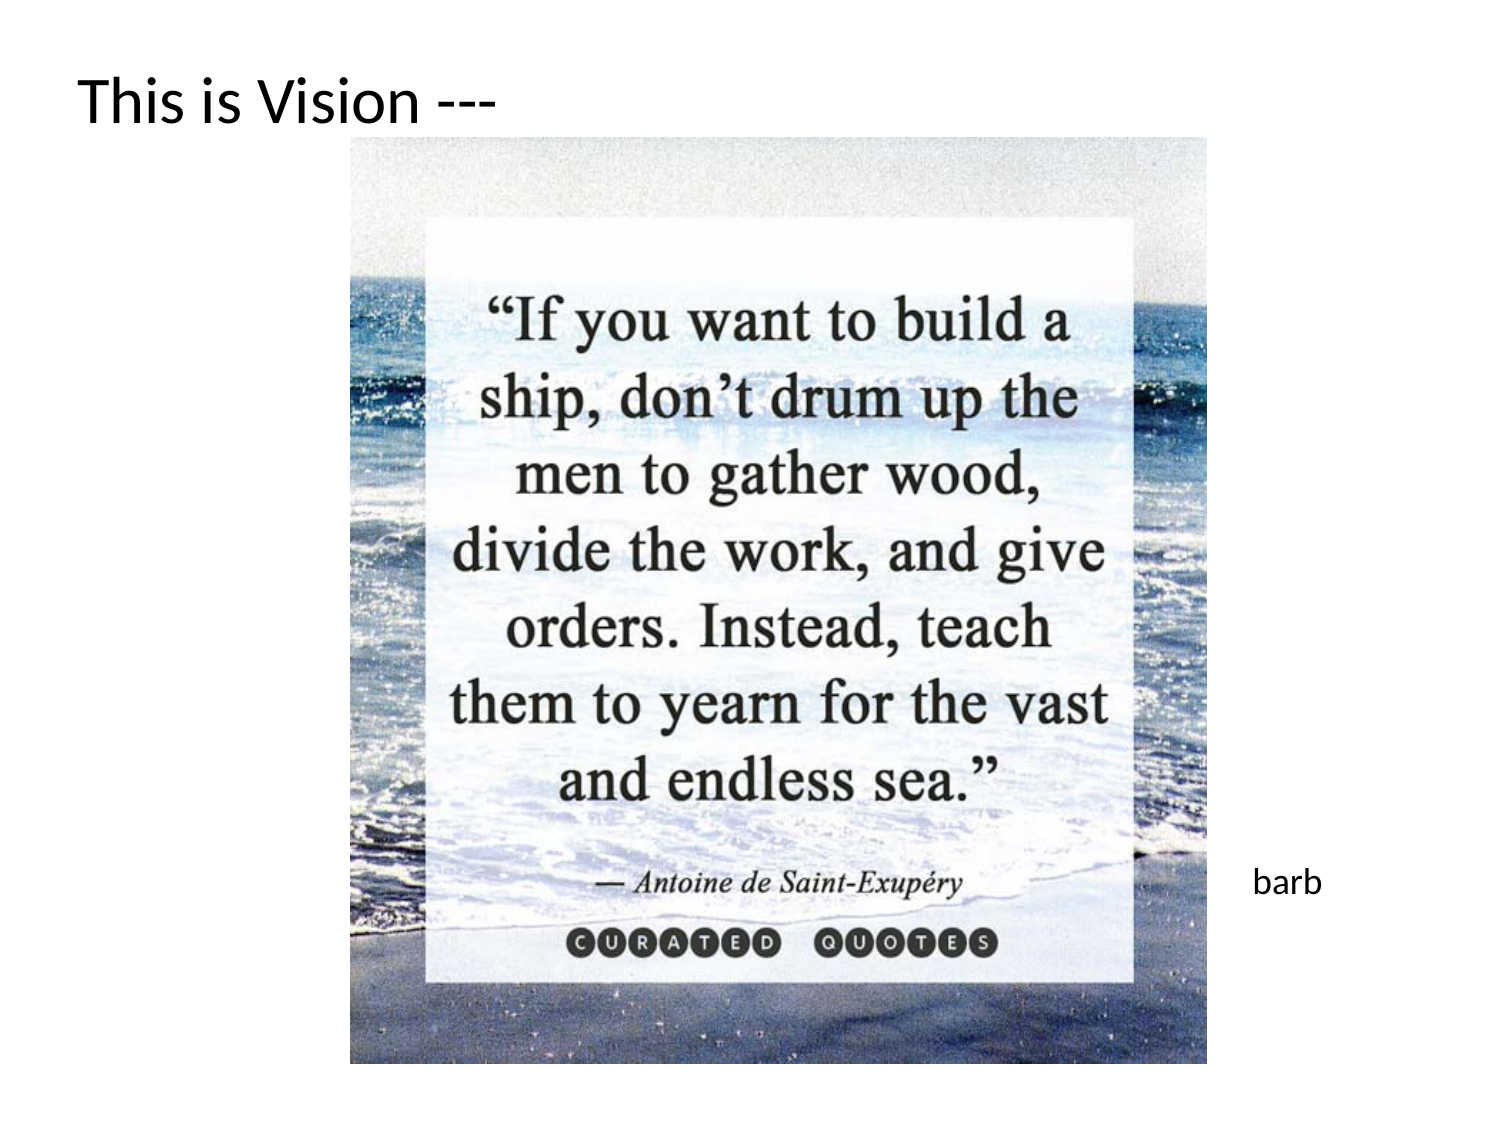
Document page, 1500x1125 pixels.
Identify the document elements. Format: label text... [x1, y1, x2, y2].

text_box This is Vision --- [62, 49, 1225, 145]
text_box barb [1237, 849, 1463, 910]
picture [349, 137, 1207, 1065]
